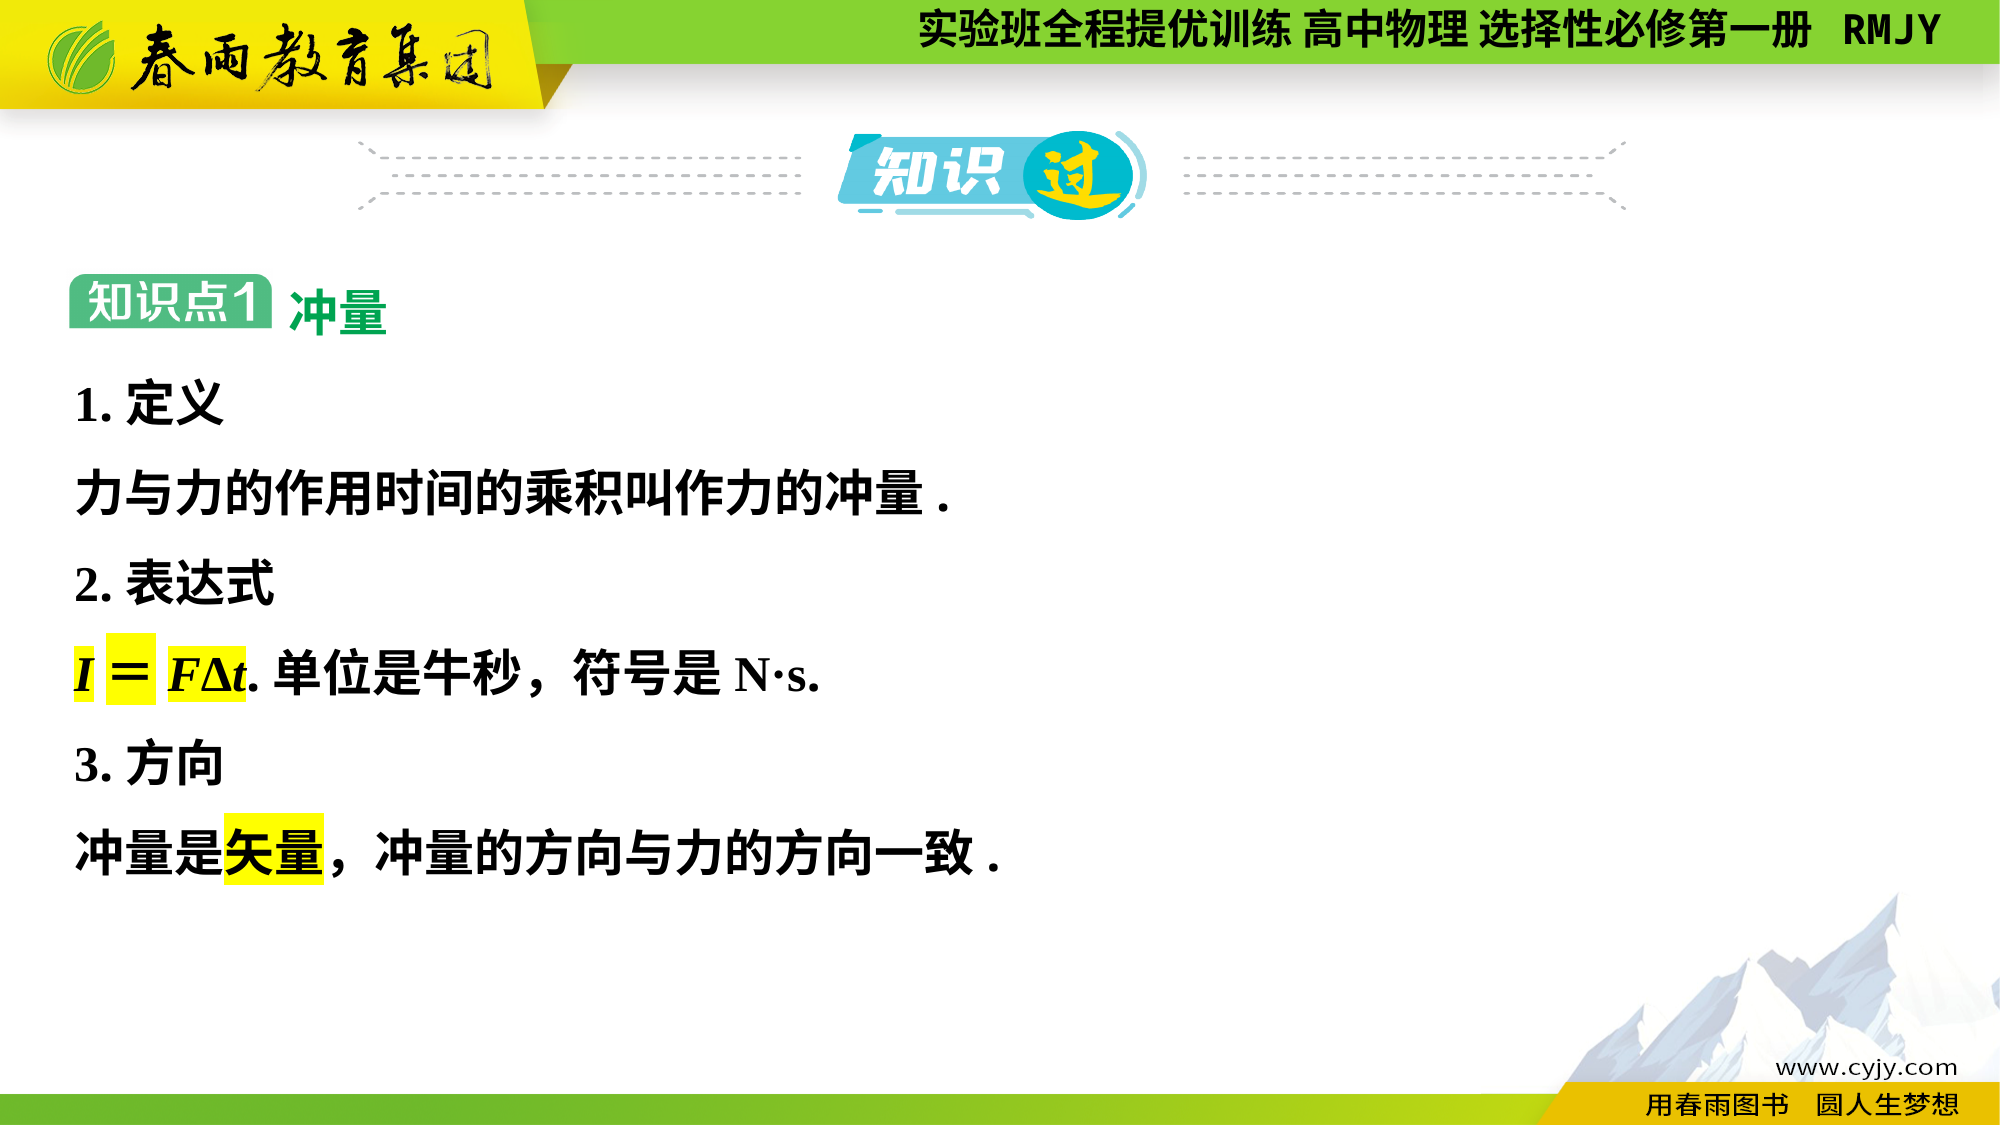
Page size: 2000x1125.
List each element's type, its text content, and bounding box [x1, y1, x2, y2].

picture [0, 0, 2000, 1125]
list 冲量 1.定义 力与力的作用时间的乘积叫作力的冲量. 2.表达式 I＝FΔt.单位是牛秒，符号是N·s. 3.方向 冲量是矢量，冲量的方向与力的方向一致. [59, 243, 1944, 895]
